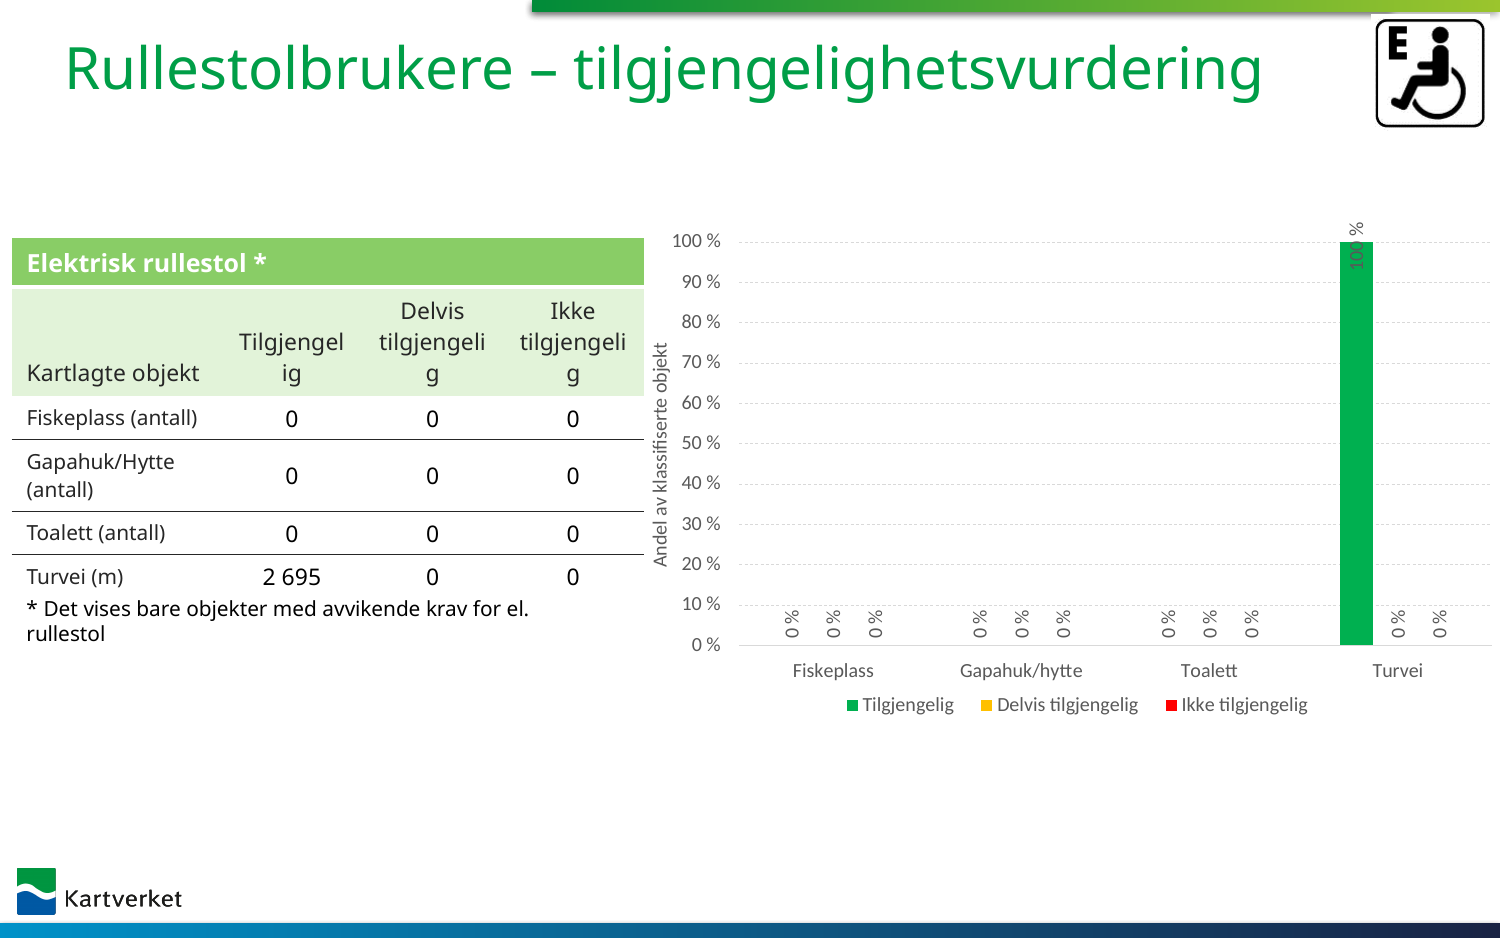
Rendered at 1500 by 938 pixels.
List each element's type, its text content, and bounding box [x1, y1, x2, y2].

table_cell 2 695 [222, 555, 362, 588]
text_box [1371, 13, 1491, 133]
table_cell 0 [503, 440, 638, 511]
table_cell Kartlagte objekt [12, 289, 222, 396]
table_cell 0 [362, 396, 503, 439]
text_box Rullestolbrukere – tilgjengelighetsvurdering [49, 12, 1372, 109]
text_box * Det vises bare objekter med avvikende krav for el. rullestol [11, 588, 597, 653]
table_cell Delvis tilgjengelig [362, 289, 503, 396]
picture [643, 218, 1500, 728]
table_cell Fiskeplass (antall) [12, 396, 222, 439]
table_cell 0 [222, 440, 362, 511]
table_cell 0 [222, 396, 362, 439]
table_cell Tilgjengelig [222, 289, 362, 396]
table_cell Ikke tilgjengelig [503, 289, 638, 396]
table_cell Toalett (antall) [12, 512, 222, 554]
table_cell 0 [362, 512, 503, 554]
table_cell 0 [362, 440, 503, 511]
table_cell 0 [222, 512, 362, 554]
table_cell 0 [362, 555, 503, 588]
table_cell Turvei (m) [12, 555, 222, 588]
table_cell 0 [503, 396, 638, 439]
table_cell 0 [503, 555, 638, 598]
table_cell 0 [503, 512, 638, 554]
table_cell Gapahuk/Hytte (antall) [12, 440, 222, 511]
table_header Elektrisk rullestol * [12, 238, 638, 285]
